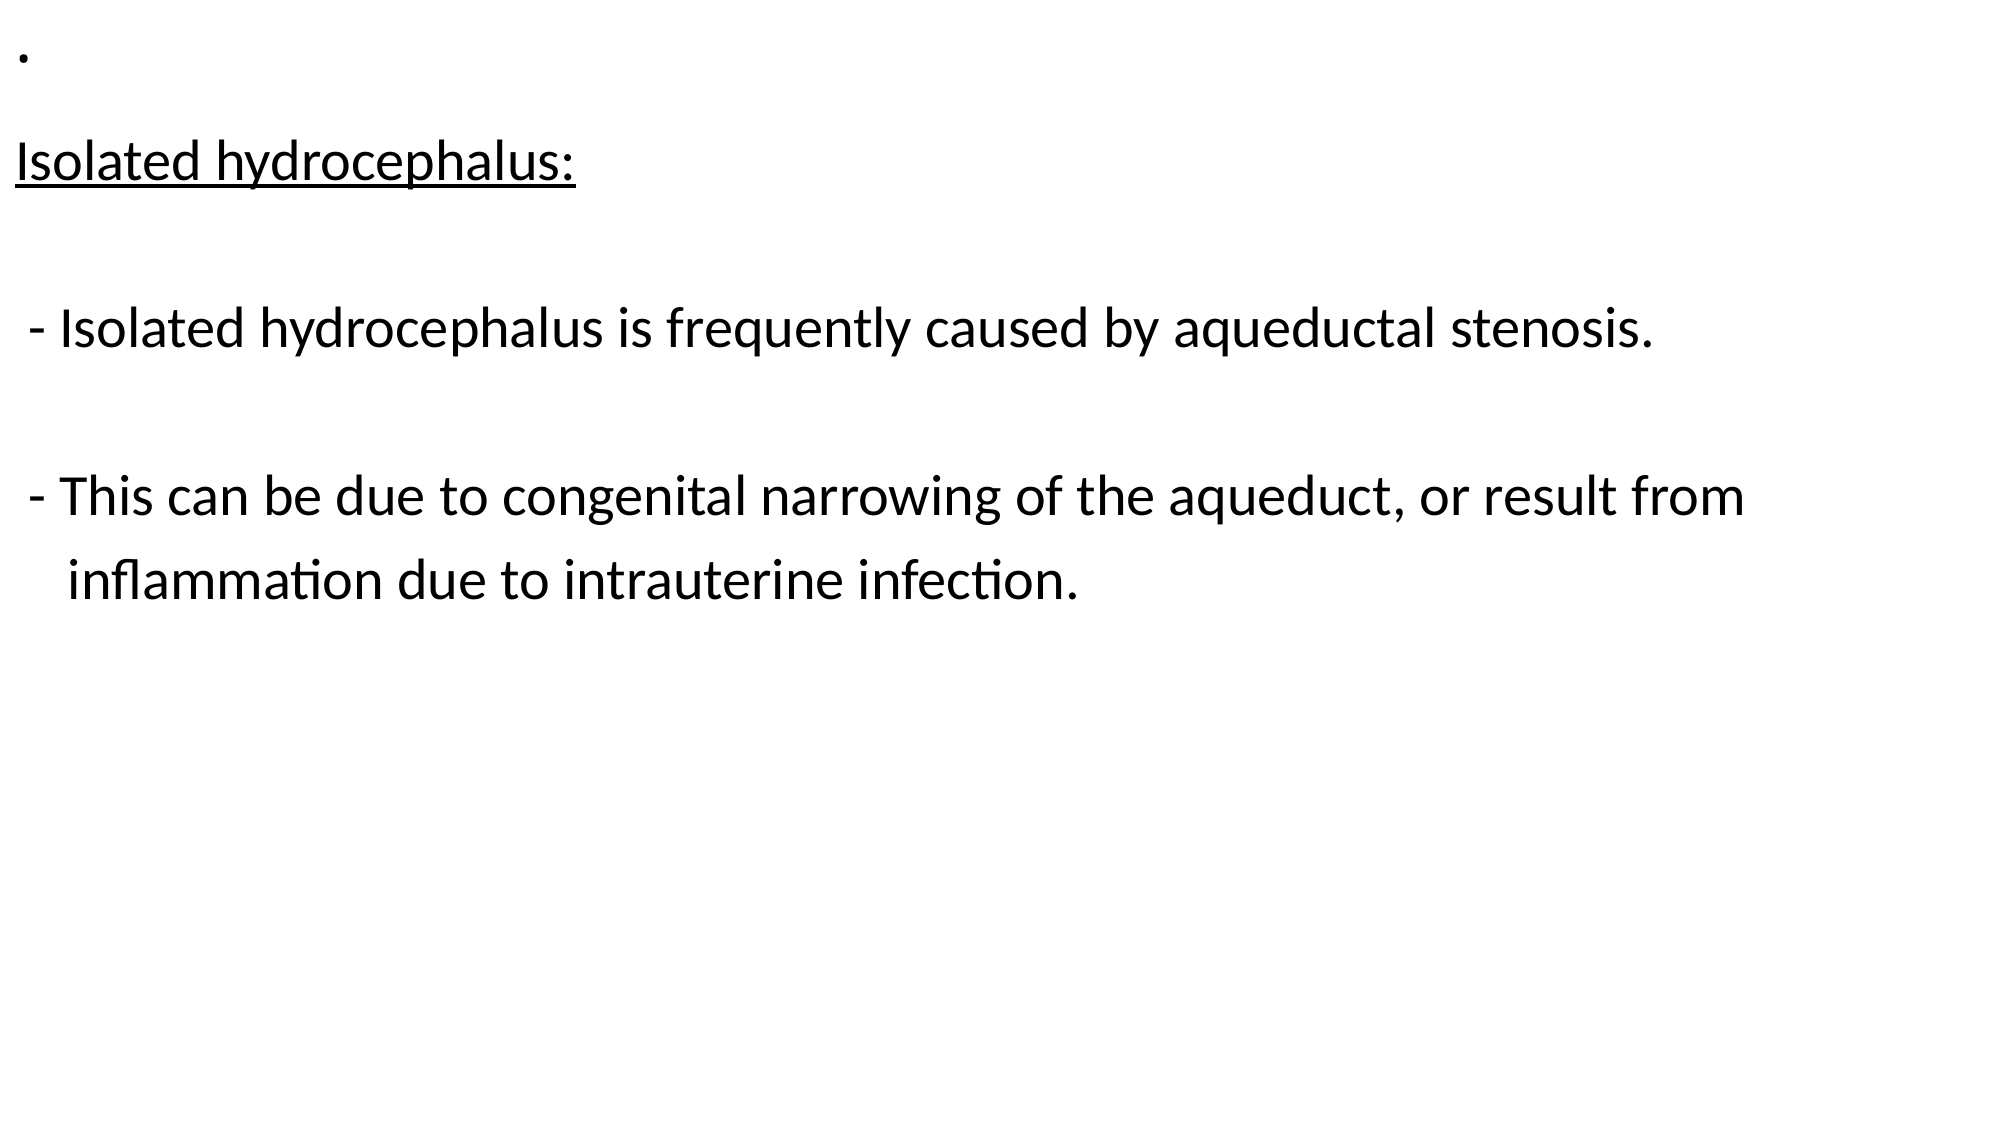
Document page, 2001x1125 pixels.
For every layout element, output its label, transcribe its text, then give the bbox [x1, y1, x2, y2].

title . [0, 0, 1863, 85]
list Isolated hydrocephalus: - Isolated hydrocephalus is frequently caused by aqueductal stenosis. - This can be due to congenital narrowing of the aqueduct, or result from inflammation due to intrauterine infection. [0, 122, 2000, 1125]
